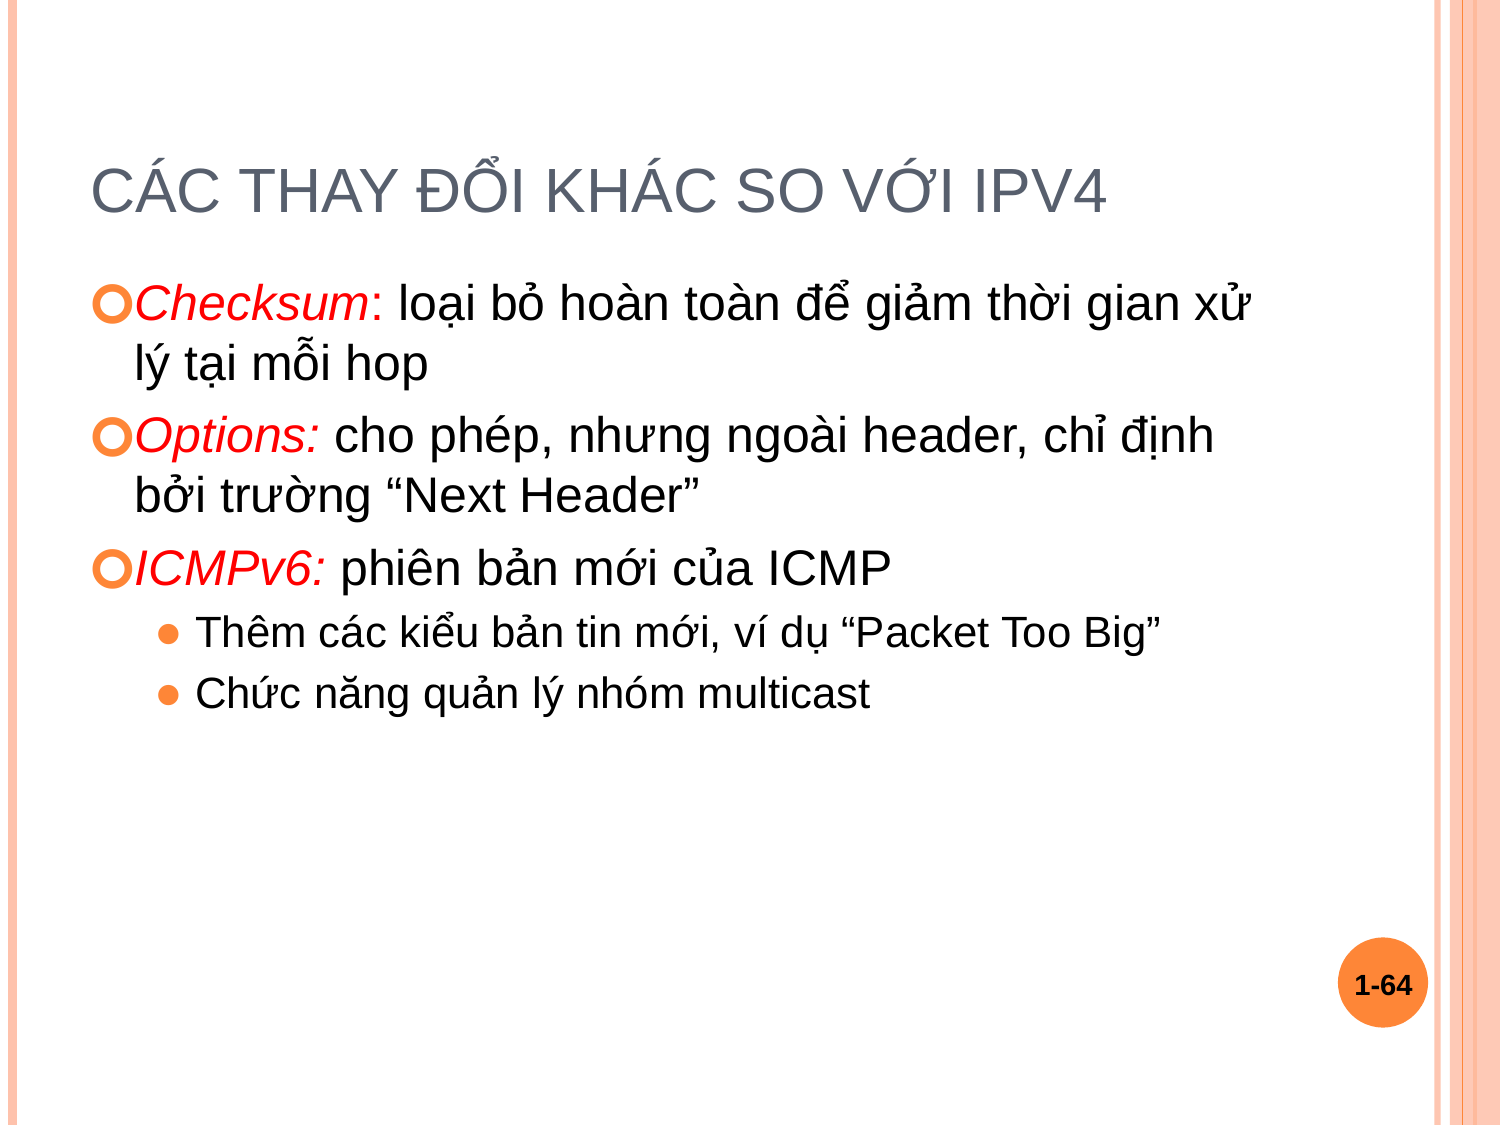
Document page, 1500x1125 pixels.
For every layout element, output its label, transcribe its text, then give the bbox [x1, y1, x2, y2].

slide_number 1-‹#› [1333, 940, 1434, 1026]
list Checksum: loại bỏ hoàn toàn để giảm thời gian xử lý tại mỗi hop Options: cho phép, nhưng ngoài header, chỉ định bởi trường “Next Header” ICMPv6: phiên bản mới của ICMP Thêm các kiểu bản tin mới, ví dụ “Packet Too Big” Chức năng quản lý nhóm multicast [75, 262, 1300, 1062]
title Các thay đổi khác so với IPv4 [75, 45, 1300, 233]
